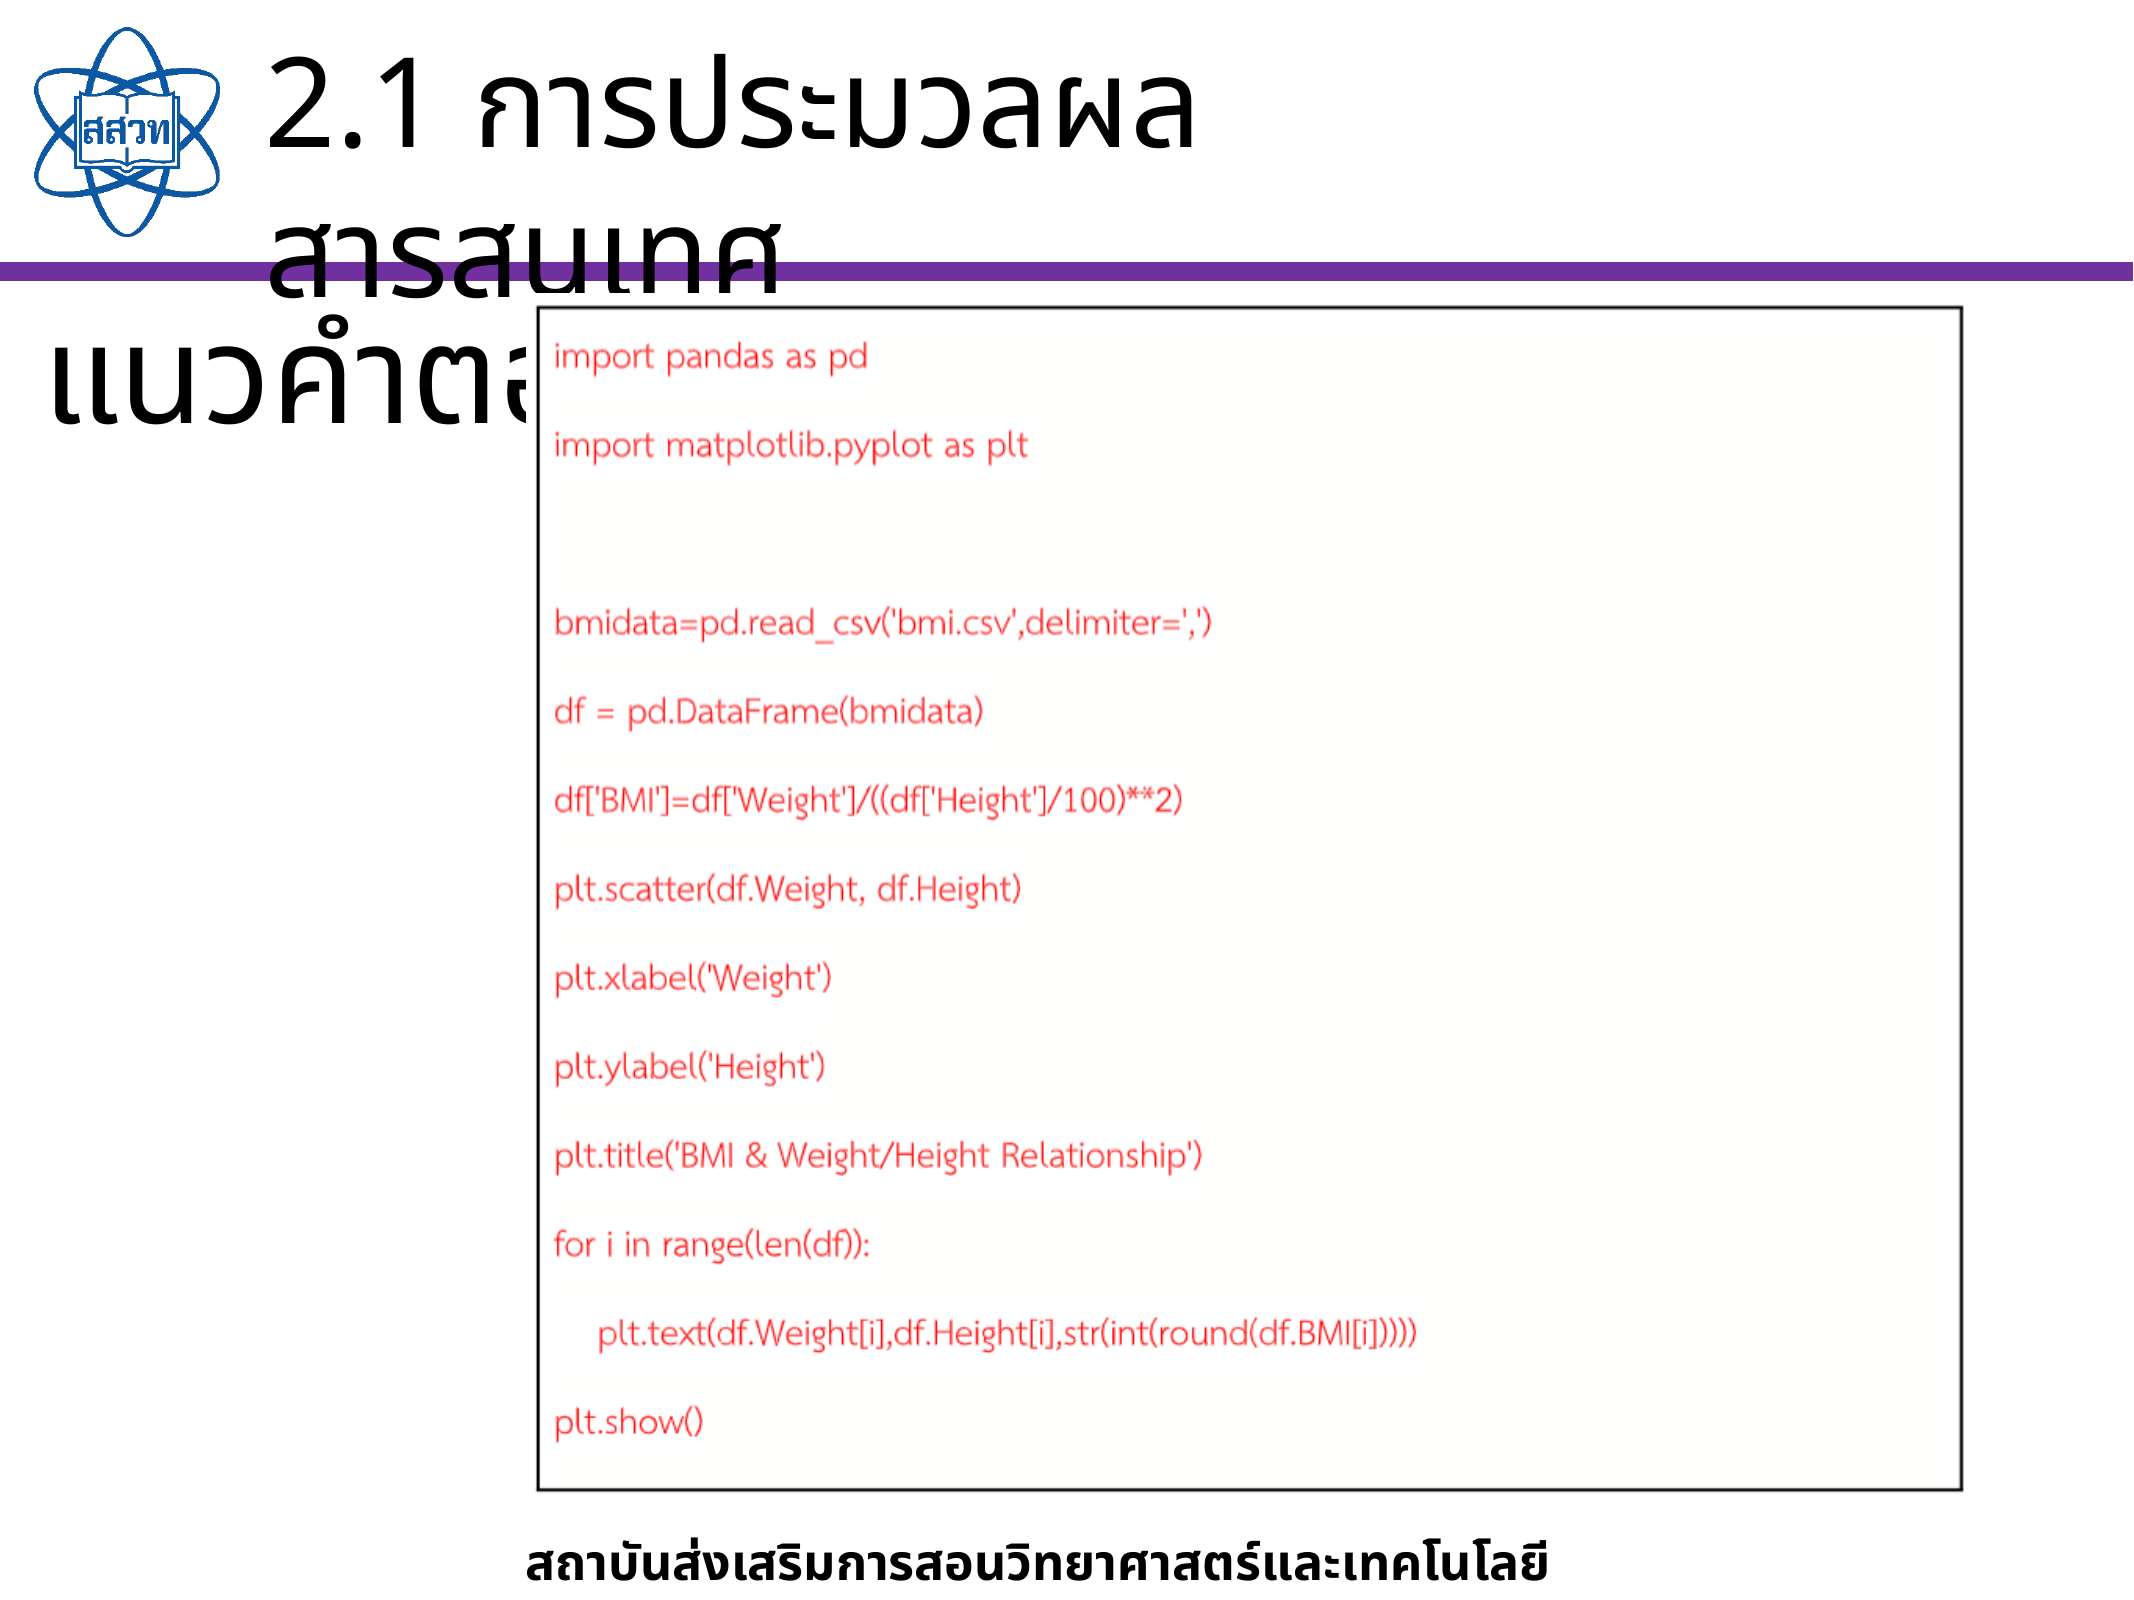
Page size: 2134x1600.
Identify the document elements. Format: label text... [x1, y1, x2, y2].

picture [33, 27, 220, 237]
picture [526, 292, 1973, 1502]
text_box แนวคำตอบ [34, 283, 1913, 461]
text_box 2.1 การประมวลผลสารสนเทศ [256, 88, 1347, 257]
text_box สถาบันส่งเสริมการสอนวิทยาศาสตร์และเทคโนโลยี [74, 1522, 2002, 1589]
